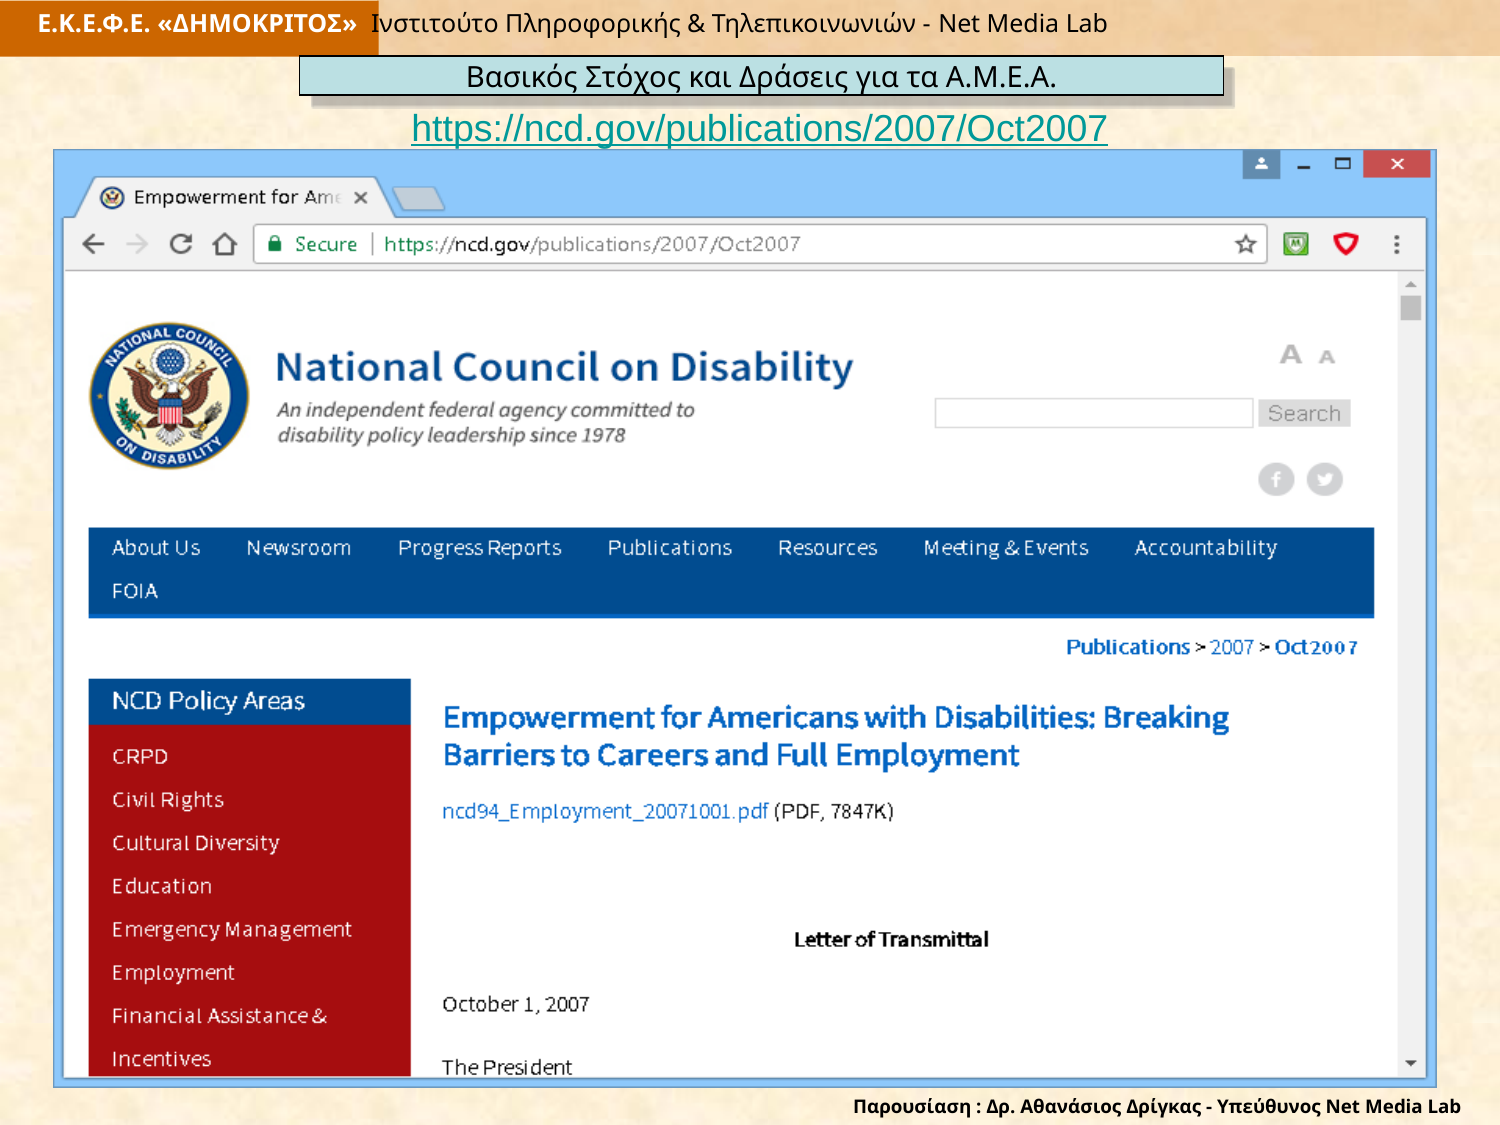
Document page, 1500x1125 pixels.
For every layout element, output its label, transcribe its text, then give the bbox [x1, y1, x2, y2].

text_box https://ncd.gov/publications/2007/Oct2007 [396, 96, 1127, 147]
text_box Βασικός Στόχος και Δράσεις για τα Α.Μ.Ε.Α. [280, 50, 1243, 101]
text_box Παρουσίαση : Δρ. Αθανάσιος Δρίγκας - Υπεύθυνος Net Media Lab [838, 1087, 1500, 1125]
text_box [377, 0, 1500, 56]
text_box [0, 0, 377, 57]
picture [0, 56, 1500, 1125]
text_box Ε.Κ.Ε.Φ.Ε. «ΔΗΜΟΚΡΙΤΟΣ» Ινστιτούτο Πληροφορικής & Τηλεπικοινωνιών - Net Media Lab [22, 0, 1364, 45]
